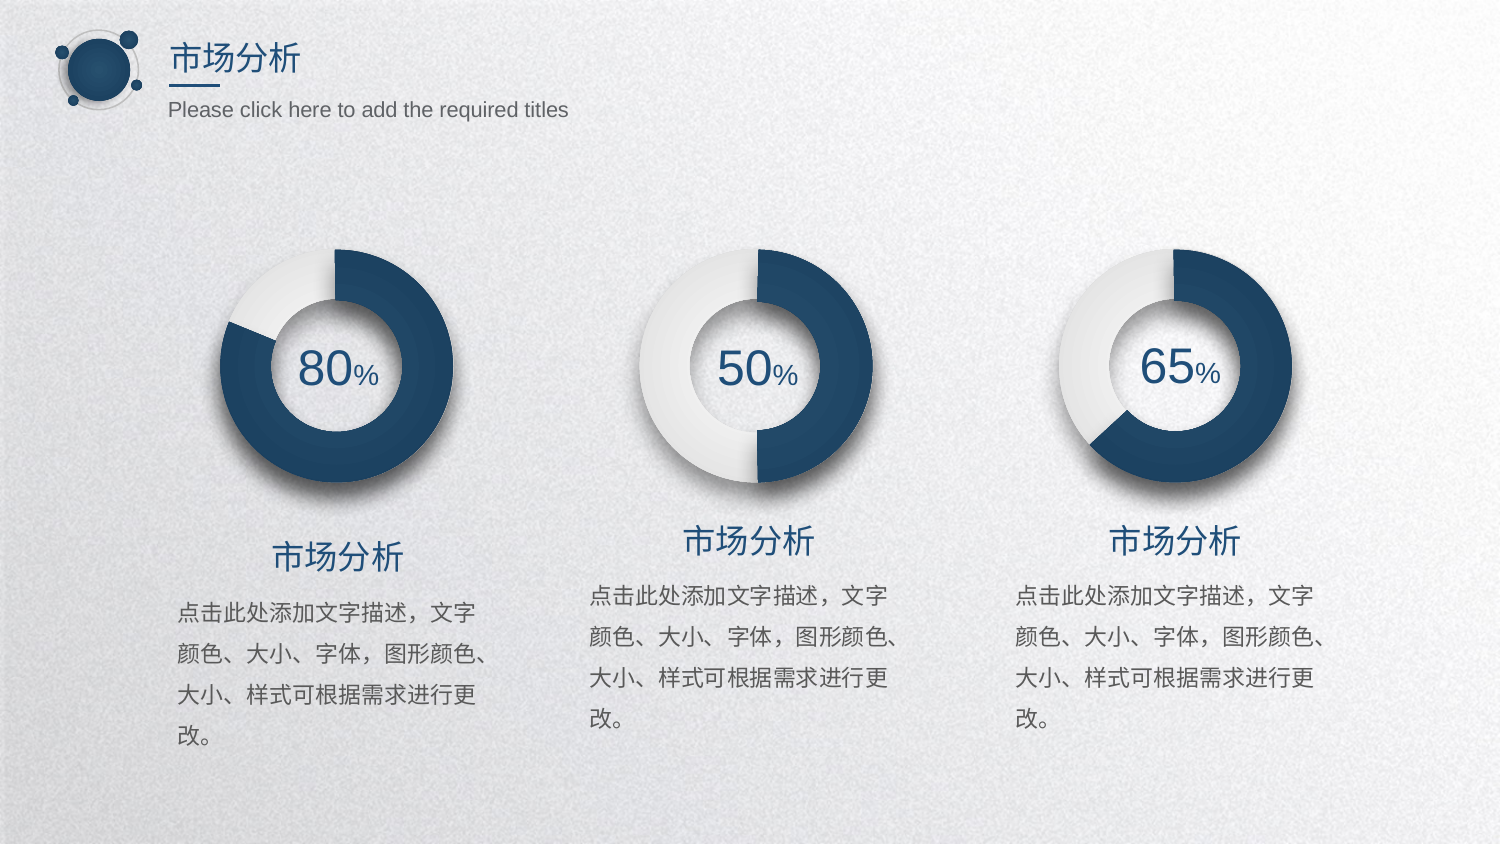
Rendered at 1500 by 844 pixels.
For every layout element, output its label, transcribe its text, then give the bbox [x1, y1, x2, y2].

text_box 点击此处添加文字描述，文字颜色、大小、字体，图形颜色、大小、样式可根据需求进行更改。 [574, 560, 926, 740]
text_box Please click here to add the required titles [153, 88, 677, 130]
picture [0, 0, 1500, 844]
text_box 点击此处添加文字描述，文字颜色、大小、字体，图形颜色、大小、样式可根据需求进行更改。 [1000, 560, 1352, 740]
text_box 市场分析 [154, 30, 318, 85]
text_box 市场分析 [667, 512, 845, 560]
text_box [1059, 248, 1293, 483]
text_box 点击此处添加文字描述，文字颜色、大小、字体，图形颜色、大小、样式可根据需求进行更改。 [163, 577, 515, 757]
text_box 市场分析 [256, 528, 434, 577]
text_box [639, 248, 874, 483]
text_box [220, 248, 454, 483]
text_box 市场分析 [1094, 512, 1271, 560]
